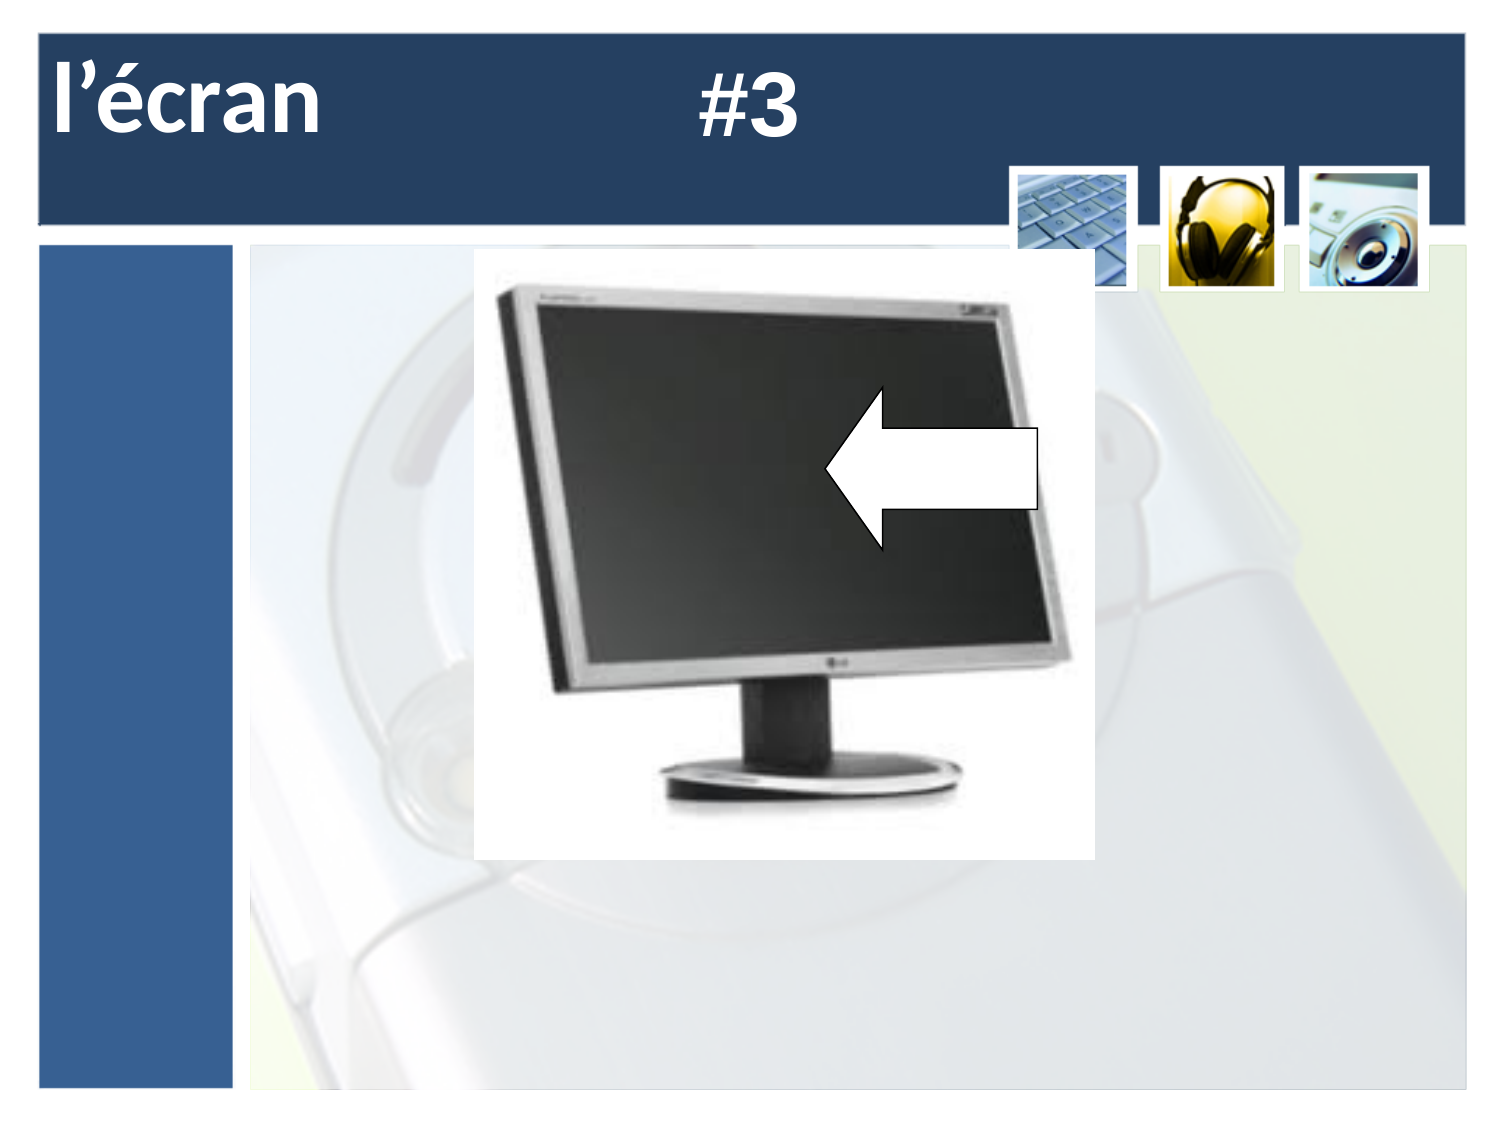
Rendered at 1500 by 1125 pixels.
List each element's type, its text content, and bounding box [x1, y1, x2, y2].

title #3 [75, 37, 1425, 163]
text_box l’écran [36, 24, 1224, 160]
picture [0, 0, 1500, 1125]
